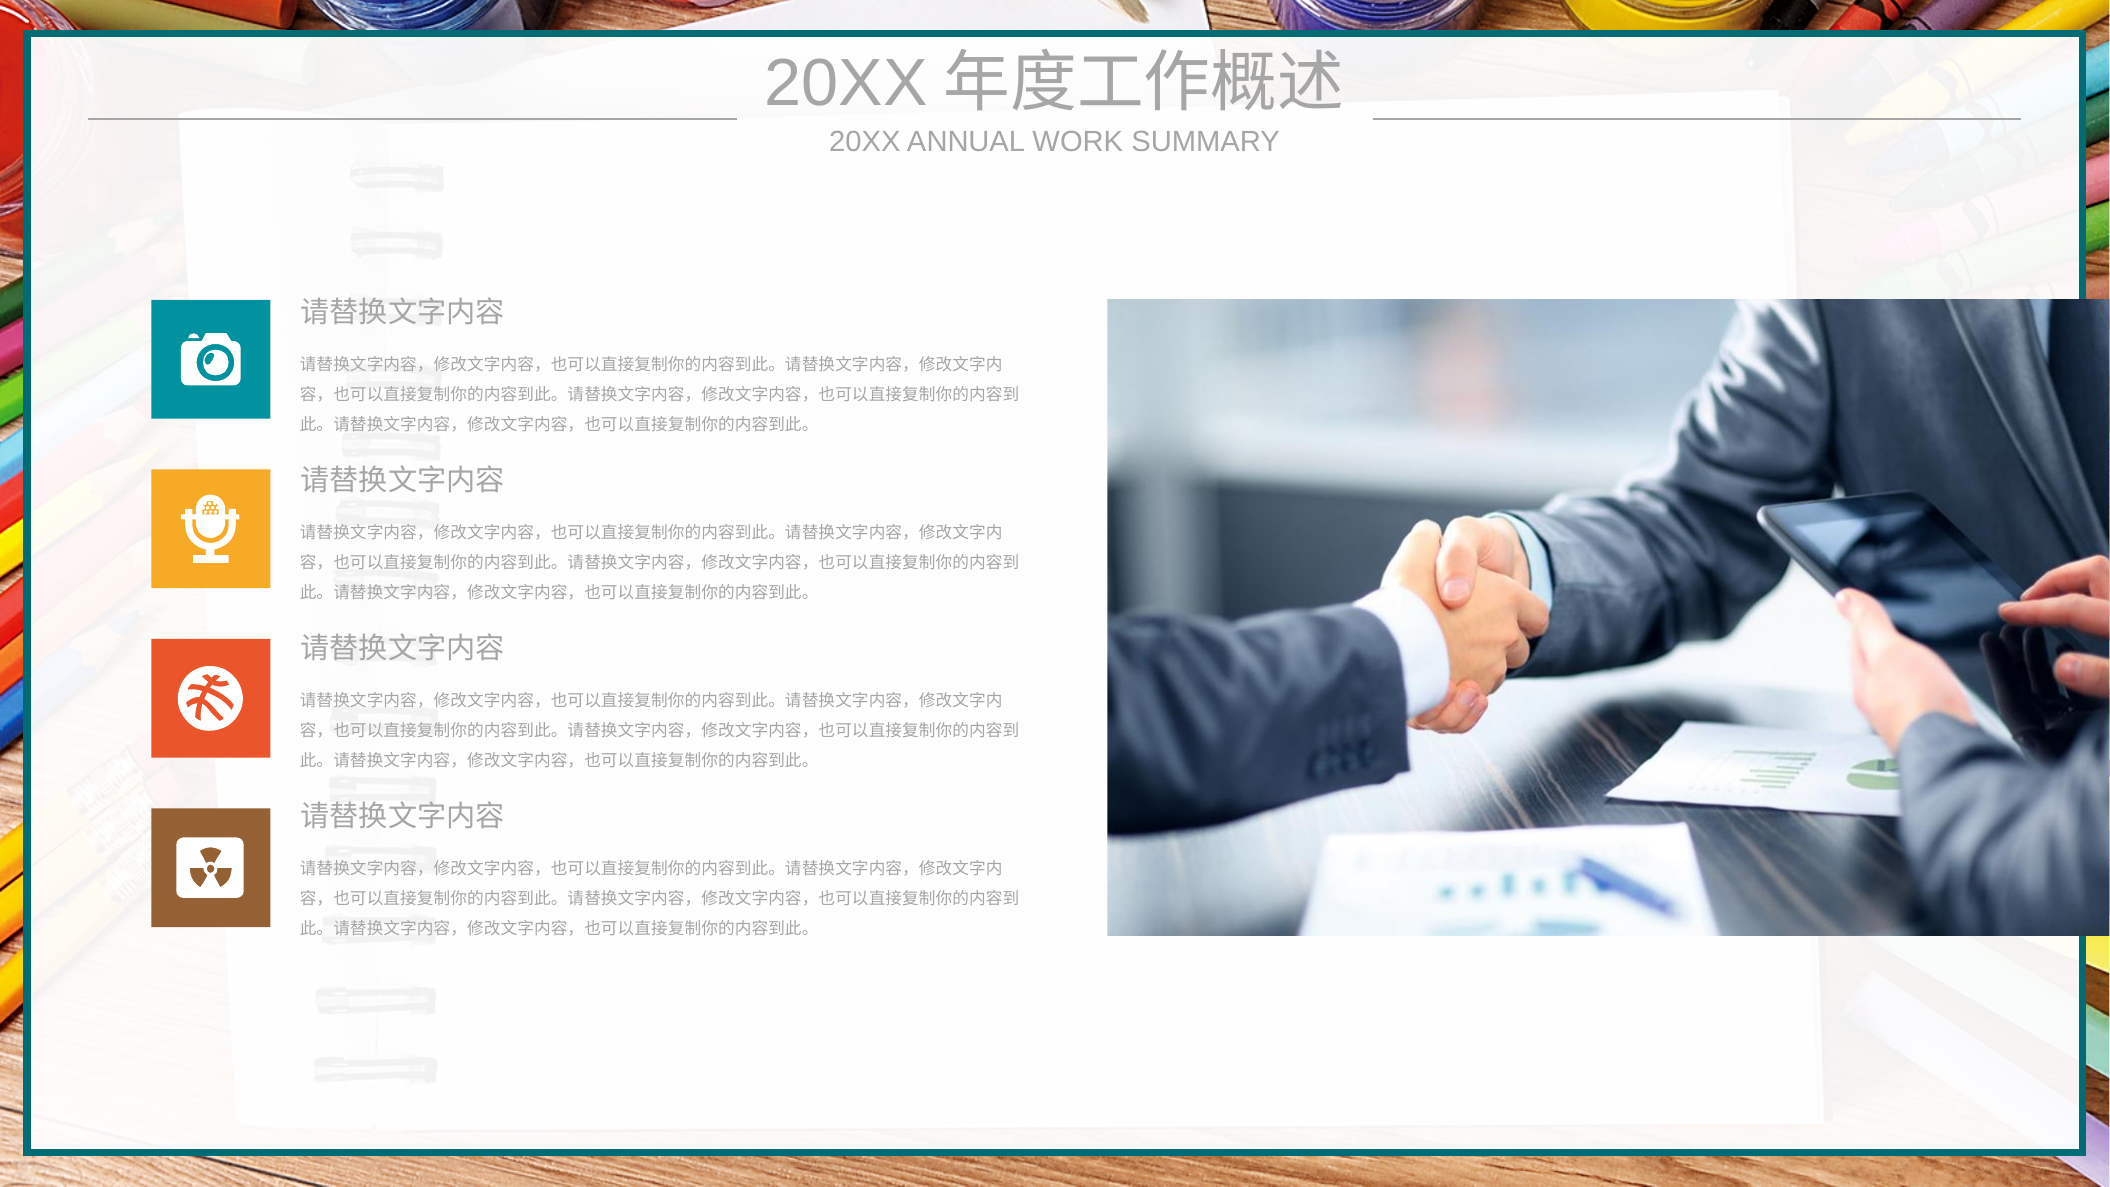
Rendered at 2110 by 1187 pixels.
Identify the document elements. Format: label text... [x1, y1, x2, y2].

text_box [299, 461, 1024, 600]
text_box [299, 293, 1024, 435]
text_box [299, 628, 1024, 768]
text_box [151, 638, 271, 758]
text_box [151, 808, 271, 928]
text_box [1106, 299, 2110, 936]
text_box 20XX ANNUAL WORK SUMMARY [824, 122, 1285, 158]
text_box 20XX年度工作概述 [730, 38, 1379, 119]
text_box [151, 299, 271, 419]
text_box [151, 469, 271, 589]
picture [0, 0, 2110, 1187]
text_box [299, 796, 1024, 936]
